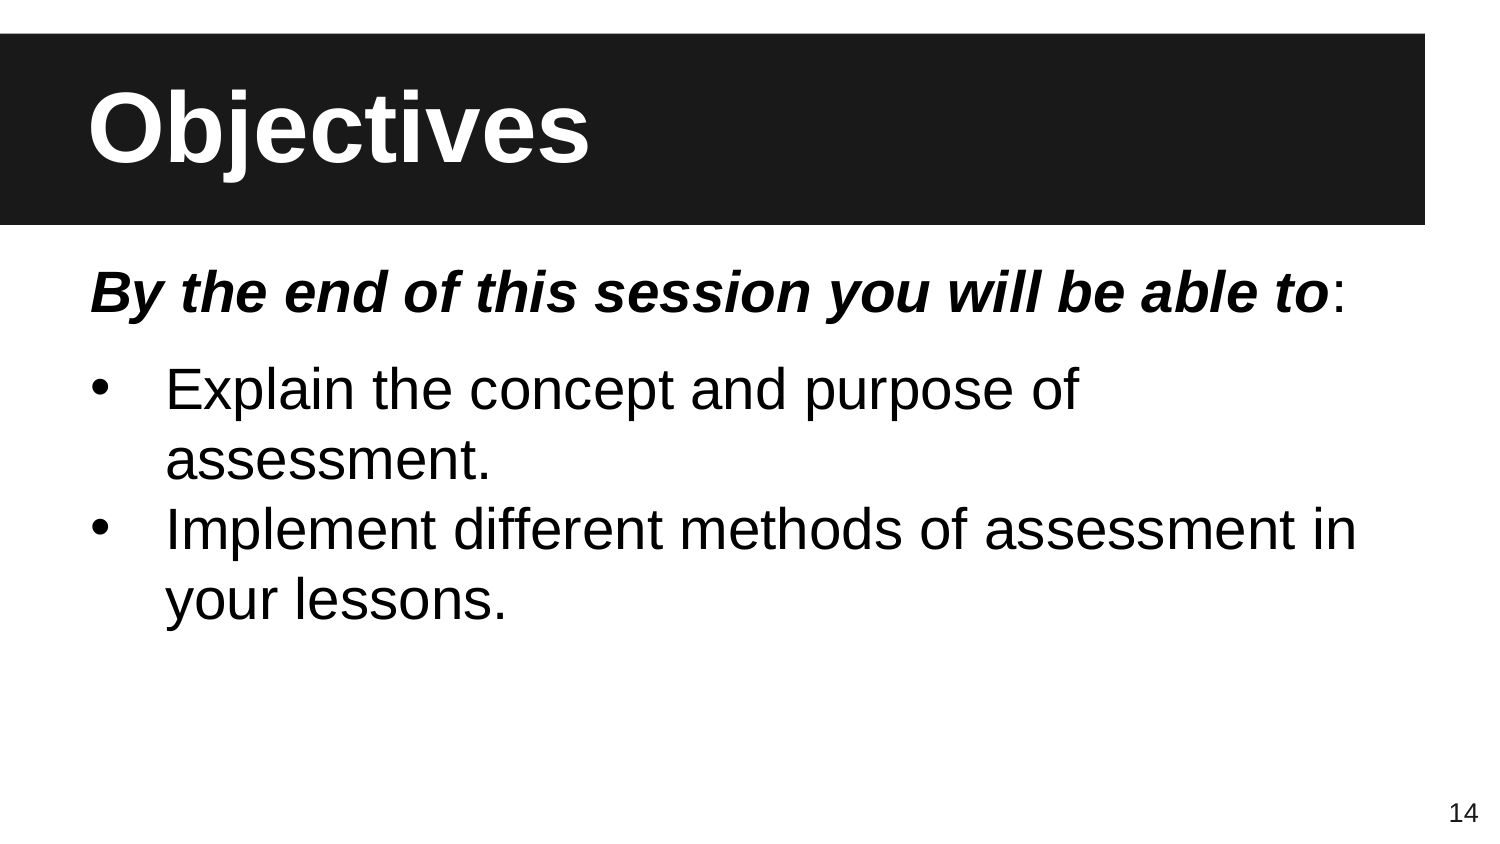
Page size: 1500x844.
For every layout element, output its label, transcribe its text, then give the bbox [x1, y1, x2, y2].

title Objectives [72, 34, 1423, 198]
text_box Explain the concept and purpose of assessment. Implement different methods of assessment in your lessons. [74, 343, 1381, 642]
list By the end of this session you will be able to: [75, 239, 1425, 808]
slide_number 14 [1403, 779, 1494, 844]
